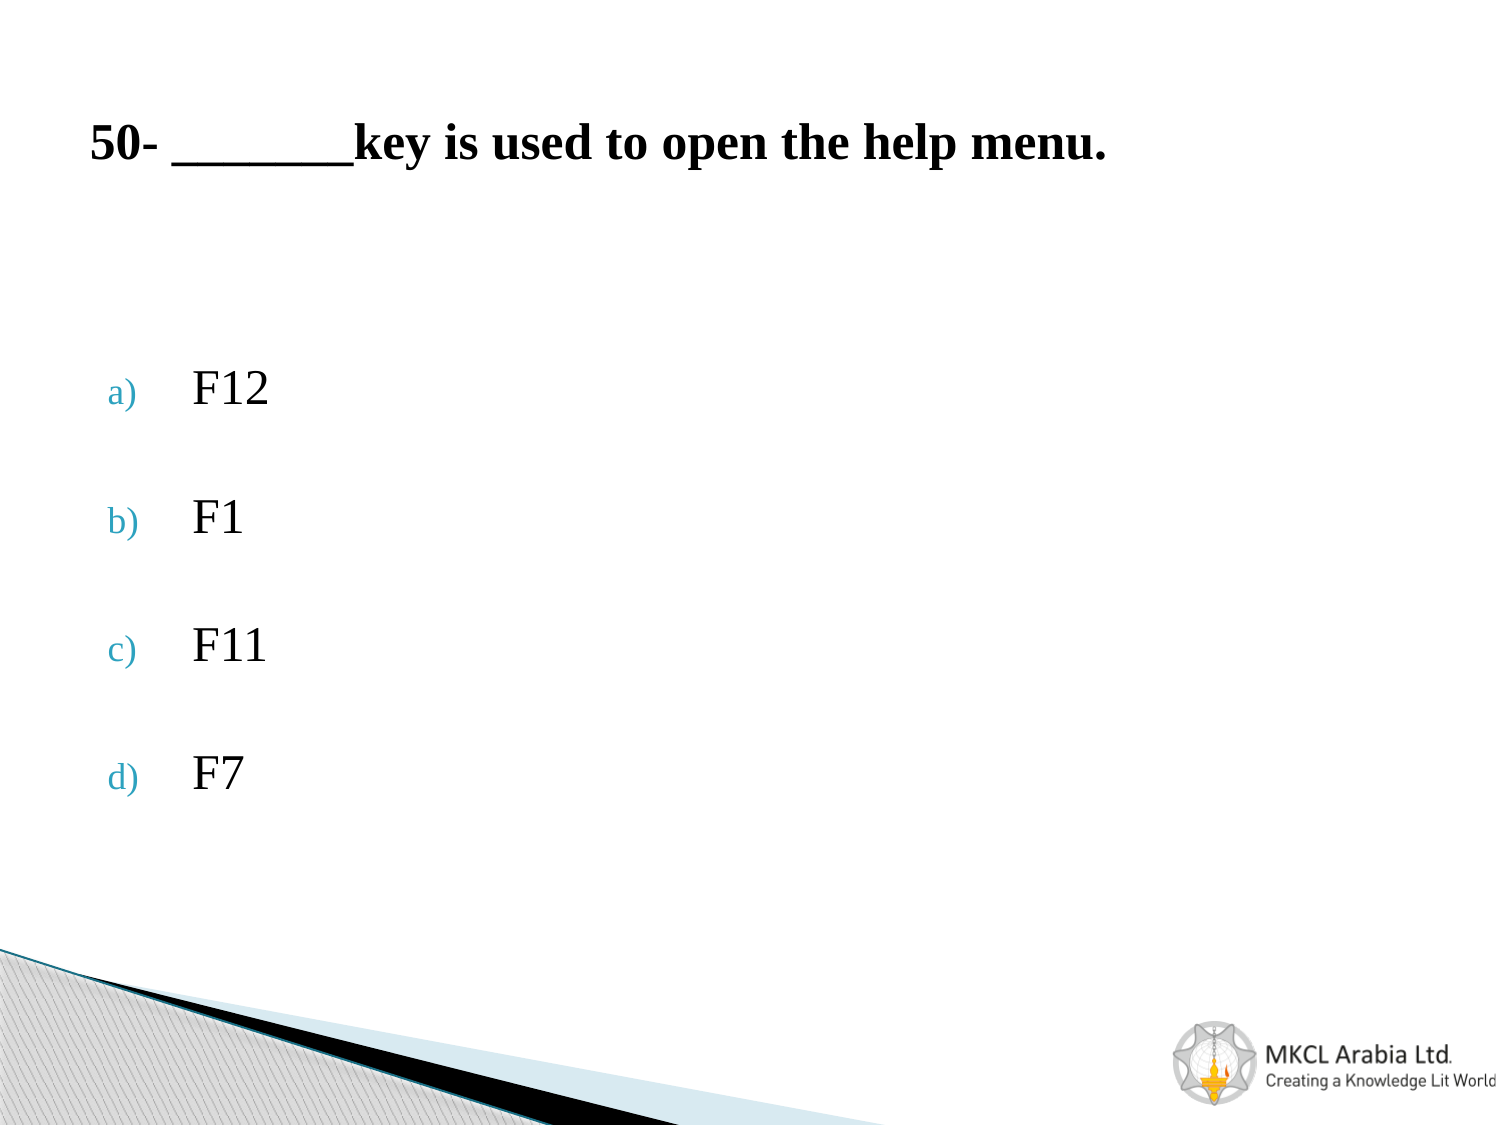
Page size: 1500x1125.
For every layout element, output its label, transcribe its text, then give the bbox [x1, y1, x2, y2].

title 50- _______key is used to open the help menu. [75, 45, 1425, 233]
list F12 F1 F11 F7 [75, 287, 1425, 1030]
picture [1172, 1021, 1496, 1106]
